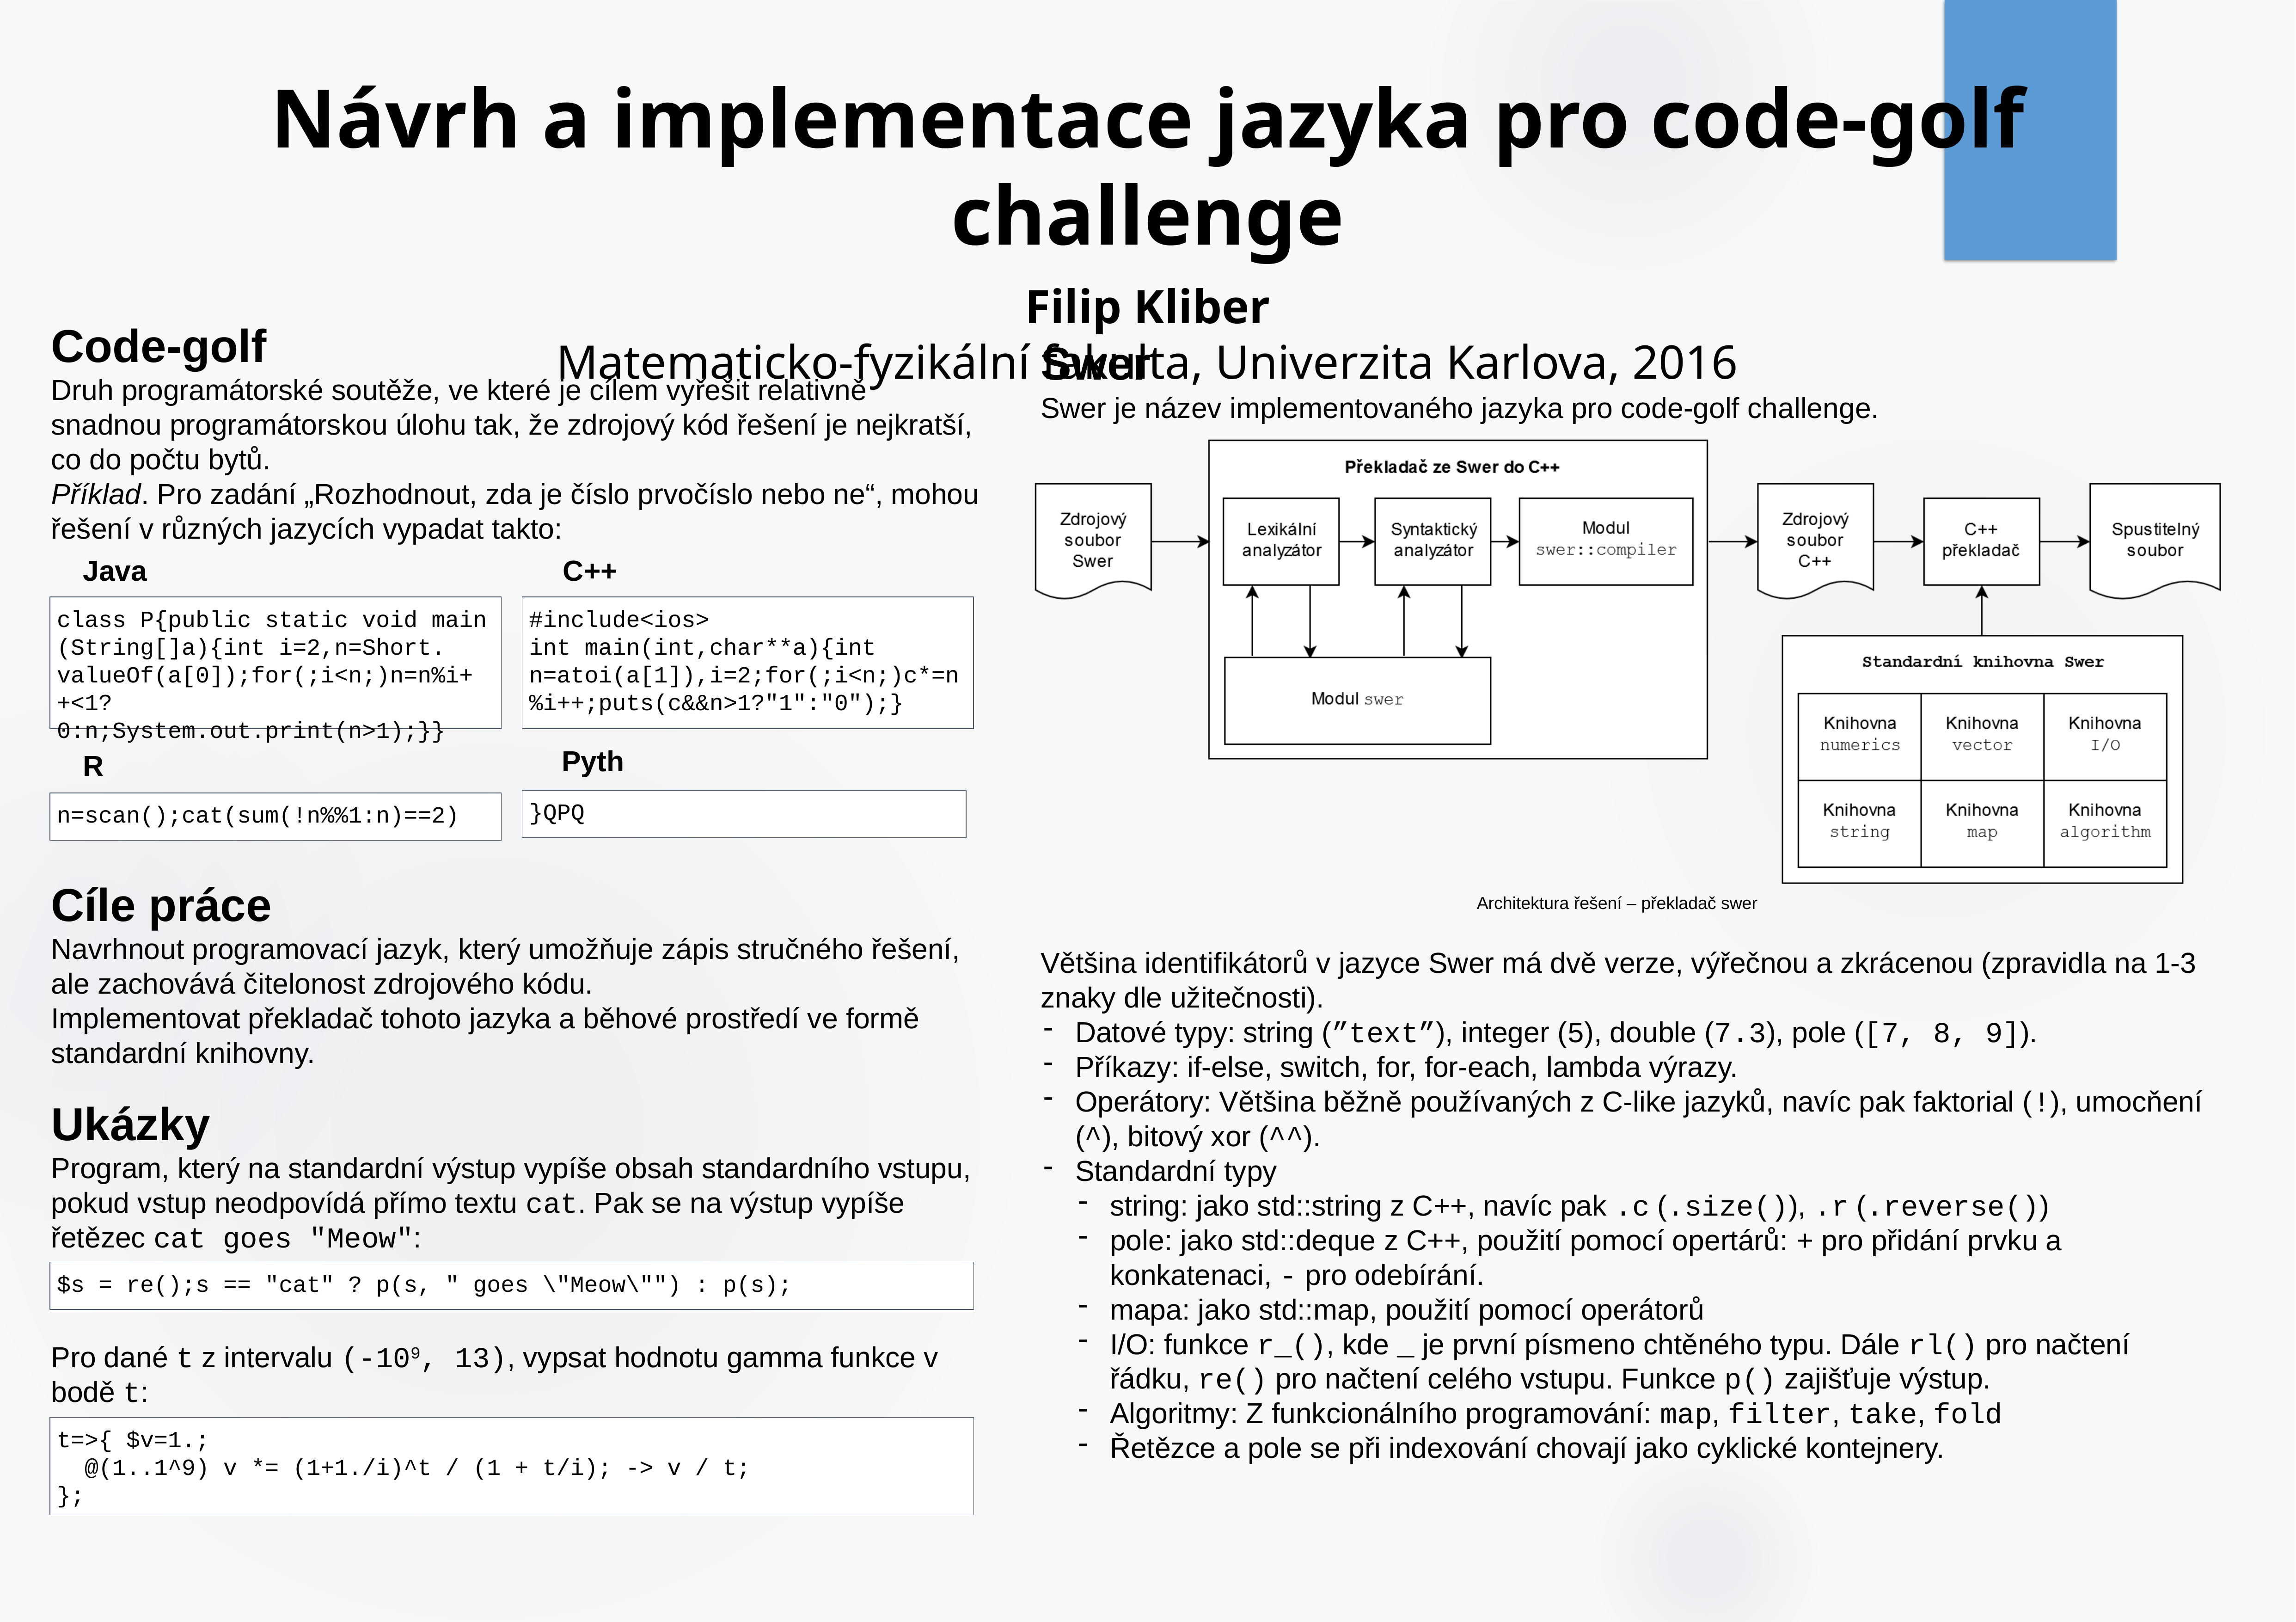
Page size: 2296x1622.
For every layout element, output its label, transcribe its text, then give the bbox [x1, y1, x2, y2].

text_box n=scan();cat(sum(!n%%1:n)==2) [50, 793, 502, 841]
text_box class P{public static void main (String[]a){int i=2,n=Short. valueOf(a[0]);for(;i<n;)n=n%i++<1?0:n;System.out.print(n>1);}} [50, 596, 502, 729]
text_box R [76, 740, 182, 787]
text_box C++ [556, 545, 661, 593]
text_box Cíle práce Navrhnout programovací jazyk, který umožňuje zápis stručného řešení, ale zachovává čitelonost zdrojového kódu. Implementovat překladač tohoto jazyka a běhové prostředí ve formě standardní knihovny. [44, 868, 993, 1087]
text_box Java [76, 545, 182, 593]
text_box Většina identifikátorů v jazyce Swer má dvě verze, výřečnou a zkrácenou (zpravidla na 1-3 znaky dle užitečnosti). Datové typy: string (”text”), integer (5), double (7.3), pole ([7, 8, 9]). Příkazy: if-else, switch, for, for-each, lambda výrazy. Operátory: Většina běžně používaných z C-like jazyků, navíc pak faktorial (!), umocňení (^), bitový xor (^^). Standardní typy string: jako std::string z C++, navíc pak .c (.size()), .r (.reverse()) pole: jako std::deque z C++, použití pomocí opertárů: + pro přidání prvku a konkatenaci, - pro odebírání. mapa: jako std::map, použití pomocí operátorů I/O: funkce r_(), kde _ je první písmeno chtěného typu. Dále rl() pro načtení řádku, re() pro načtení celého vstupu. Funkce p() zajišťuje výstup. Algoritmy: Z funkcionálního programování: map, filter, take, fold Řetězce a pole se při indexování chovají jako cyklické kontejnery. [1034, 937, 2223, 1468]
text_box Ukázky Program, který na standardní výstup vypíše obsah standardního vstupu, pokud vstup neodpovídá přímo textu cat. Pak se na výstup vypíše řetězec cat goes "Meow": [44, 1087, 993, 1331]
text_box $s = re();s == "cat" ? p(s, " goes \"Meow\"") : p(s); [50, 1262, 974, 1309]
text_box Code-golf Druh programátorské soutěže, ve které je cílem vyřešit relativně snadnou programátorskou úlohu tak, že zdrojový kód řešení je nejkratší, co do počtu bytů. Příklad. Pro zadání „Rozhodnout, zda je číslo prvočíslo nebo ne“, mohou řešení v různých jazycích vypadat takto: [44, 309, 993, 868]
text_box Návrh a implementace jazyka pro code-golf challenge Filip Kliber Matematicko-fyzikální fakulta, Univerzita Karlova, 2016 [60, 60, 2235, 304]
text_box Pro dané t z intervalu (-109, 13), vypsat hodnotu gamma funkce v bodě t: [44, 1331, 993, 1413]
text_box Pyth [555, 736, 661, 783]
text_box Architektura řešení – překladač swer [1469, 891, 1787, 915]
text_box #include<ios> int main(int,char**a){int n=atoi(a[1]),i=2;for(;i<n;)c*=n%i++;puts(c&&n>1?"1":"0");} [522, 596, 974, 729]
text_box t=>{ $v=1.; @(1..1^9) v *= (1+1./i)^t / (1 + t/i); -> v / t; }; [50, 1417, 974, 1515]
text_box Swer Swer je název implementovaného jazyka pro code-golf challenge. [1034, 326, 2223, 437]
picture [1033, 438, 2223, 885]
text_box }QPQ [522, 790, 966, 838]
